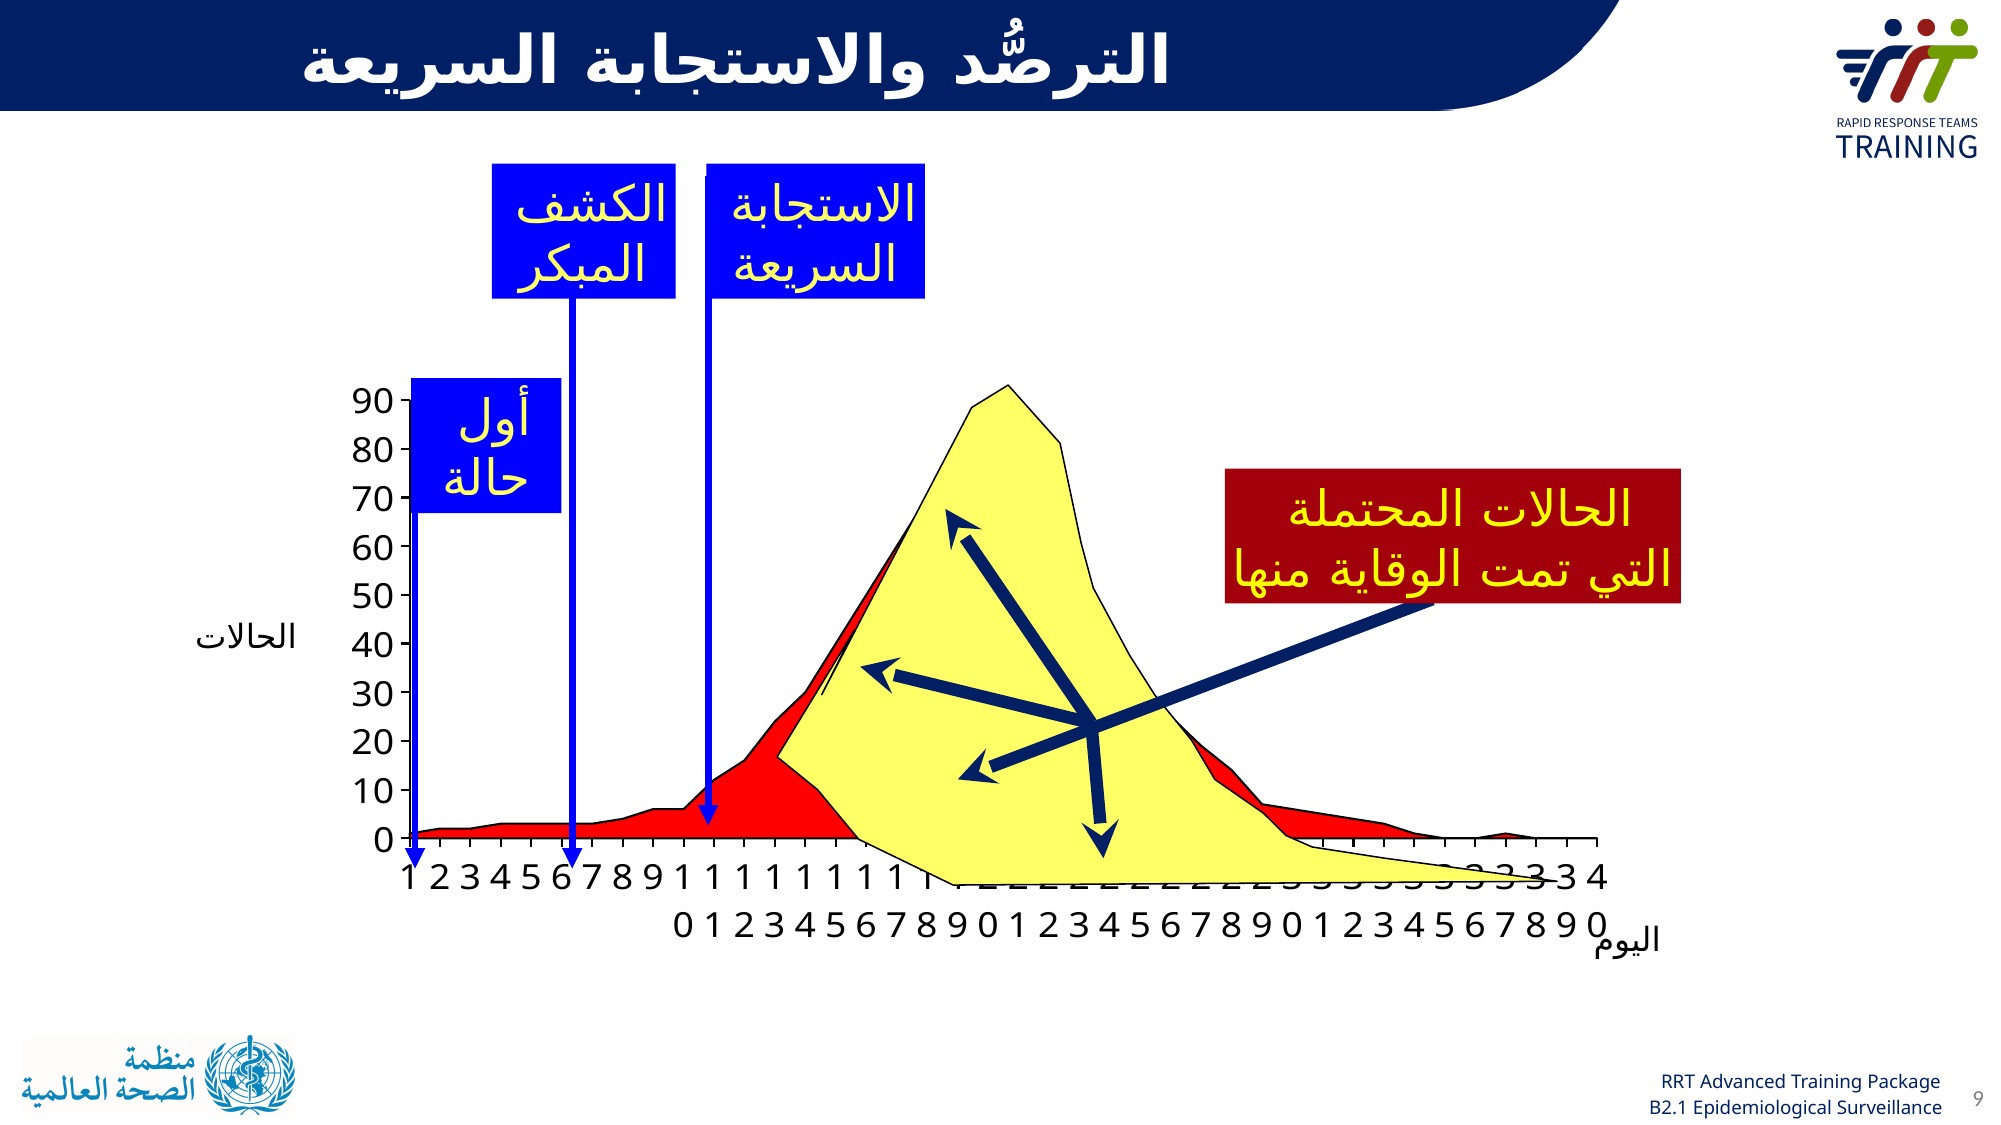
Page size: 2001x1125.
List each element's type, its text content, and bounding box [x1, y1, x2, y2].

picture [0, 0, 1646, 111]
text_box اليوم [1586, 911, 1669, 966]
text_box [707, 162, 898, 826]
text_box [776, 384, 1605, 886]
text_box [516, 162, 652, 869]
title الترصُّد والاستجابة السريعة [27, 8, 1181, 116]
text_box الحالات [187, 607, 305, 663]
chart [320, 363, 1609, 948]
picture [22, 1035, 295, 1115]
picture [252, 1050, 258, 1059]
picture [1835, 19, 1978, 167]
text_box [410, 377, 562, 869]
